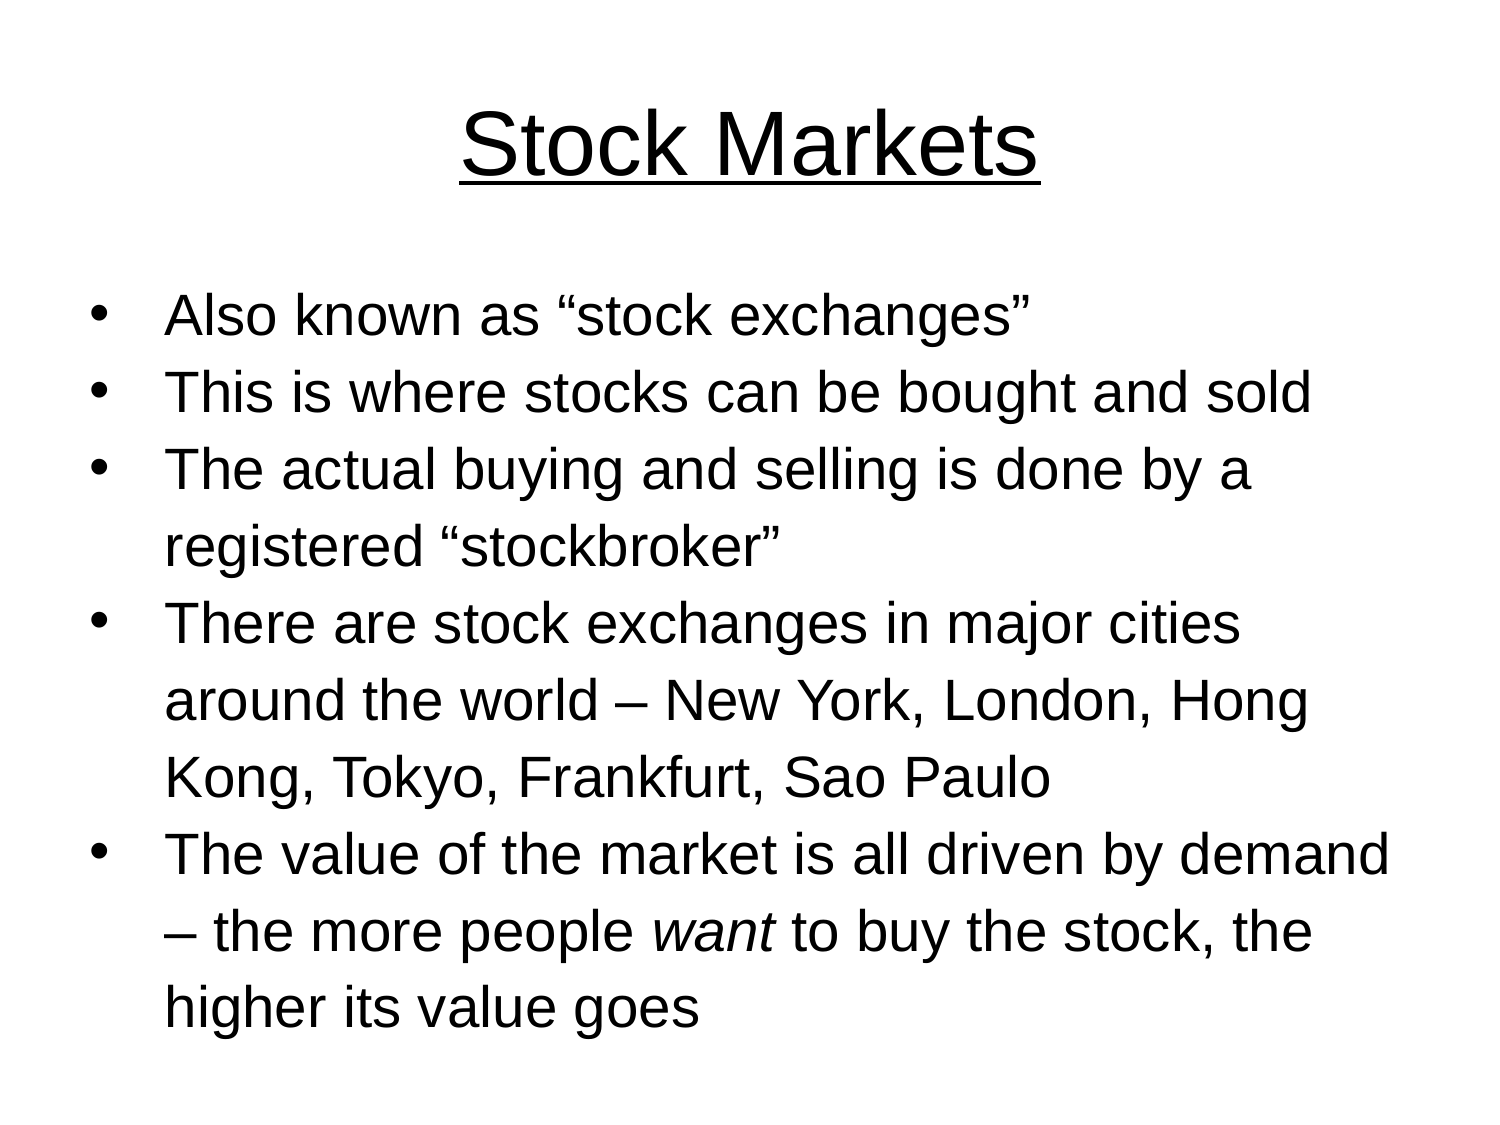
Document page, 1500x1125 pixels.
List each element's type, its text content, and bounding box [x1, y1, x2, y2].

text_box Stock Markets [74, 45, 1425, 233]
text_box Also known as “stock exchanges” This is where stocks can be bought and sold The actual buying and selling is done by a registered “stockbroker” There are stock exchanges in major cities around the world – New York, London, Hong Kong, Tokyo, Frankfurt, Sao Paulo The value of the market is all driven by demand – the more people want to buy the stock, the higher its value goes [74, 262, 1425, 1005]
